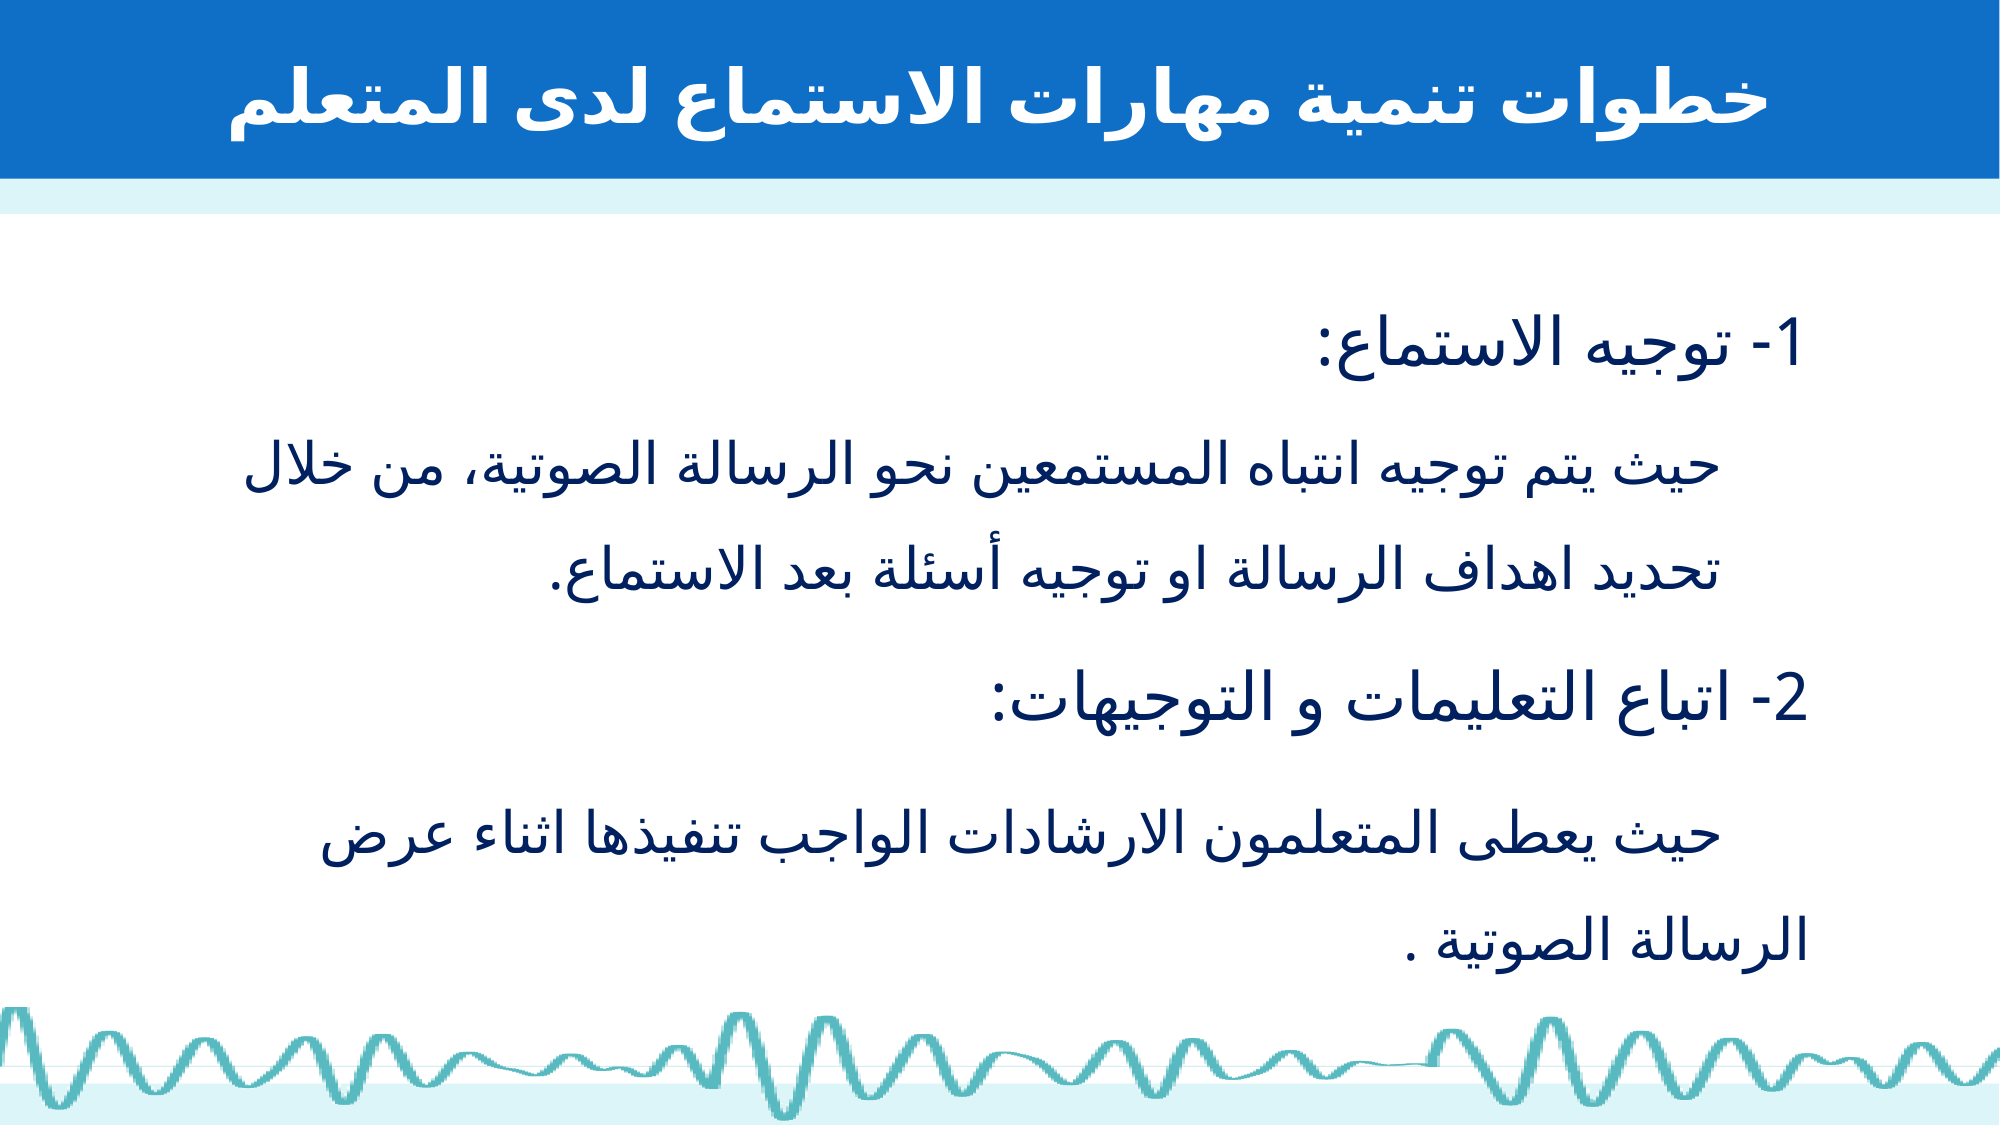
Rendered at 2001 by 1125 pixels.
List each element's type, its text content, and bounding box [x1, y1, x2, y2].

list 1- توجيه الاستماع: حيث يتم توجيه انتباه المستمعين نحو الرسالة الصوتية، من خلال تحديد اهداف الرسالة او توجيه أسئلة بعد الاستماع. 2- اتباع التعليمات و التوجيهات: حيث يعطى المتعلمون الارشادات الواجب تنفيذها اثناء عرض الرسالة الصوتية . [112, 251, 1826, 917]
title خطوات تنمية مهارات الاستماع لدى المتعلم [91, 0, 1892, 188]
